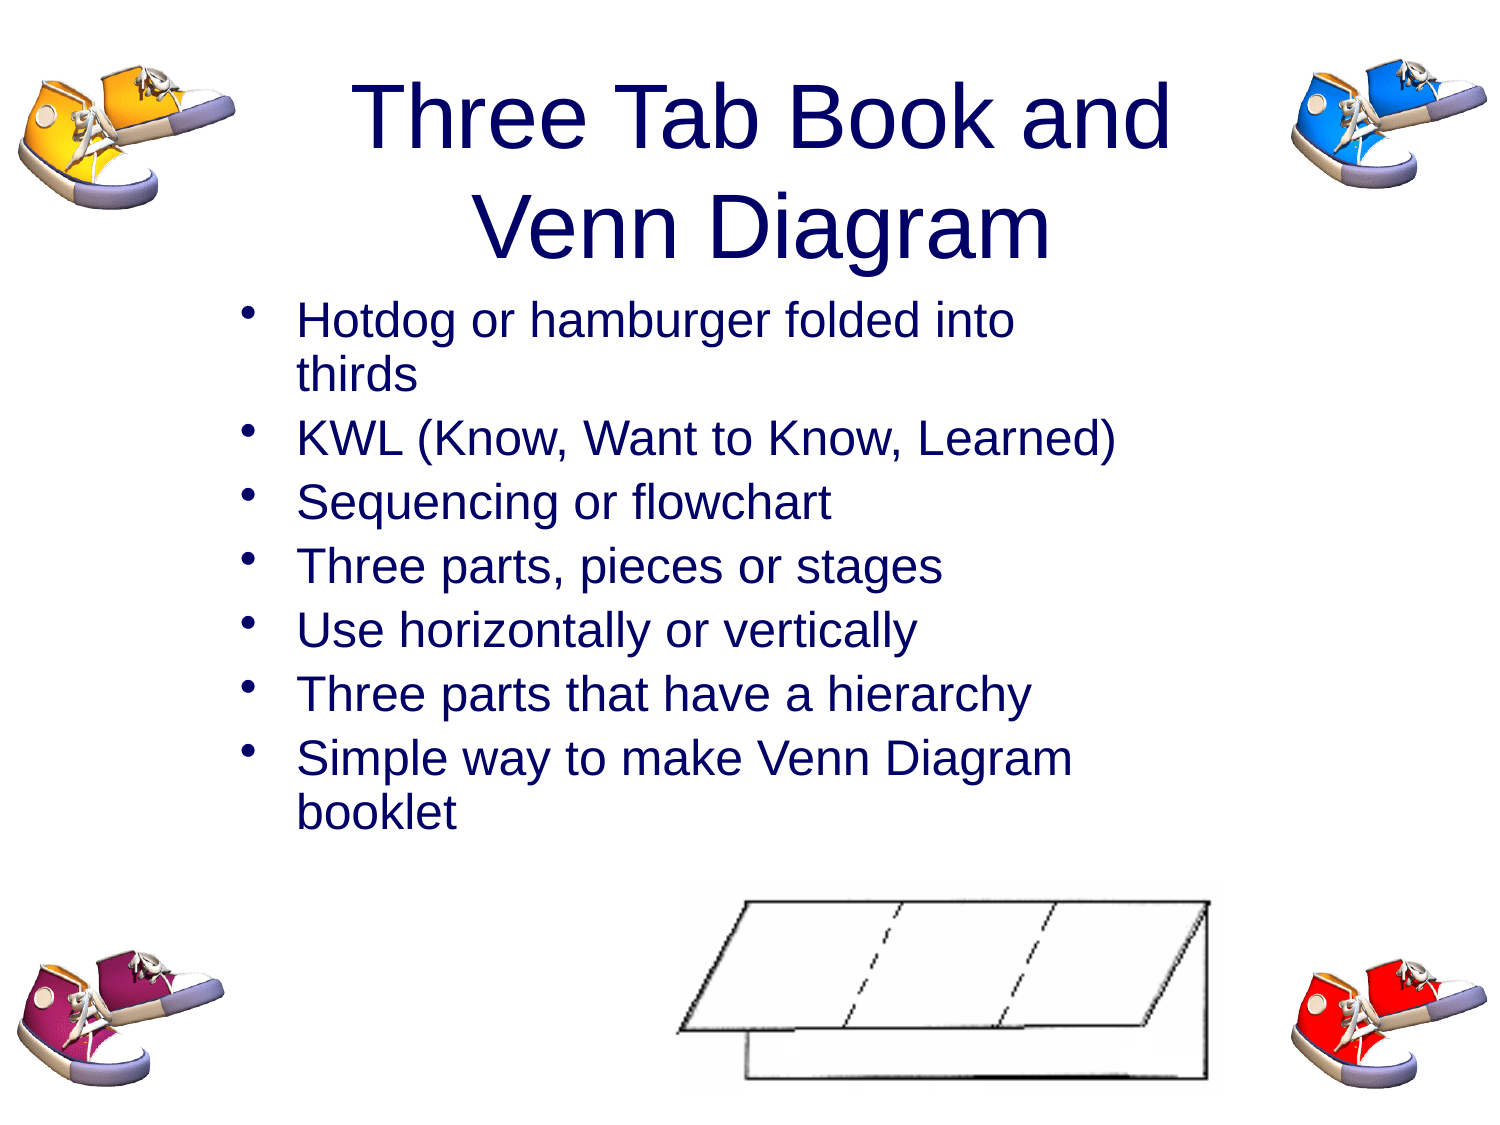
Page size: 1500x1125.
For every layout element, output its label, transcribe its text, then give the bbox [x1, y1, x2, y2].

picture [0, 887, 238, 1125]
picture [662, 881, 1224, 1096]
picture [1275, 0, 1500, 225]
text_box Three Tab Book and Venn Diagram [237, 50, 1288, 250]
text_box Hotdog or hamburger folded into thirds KWL (Know, Want to Know, Learned) Sequencing or flowchart Three parts, pieces or stages Use horizontally or vertically Three parts that have a hierarchy Simple way to make Venn Diagram booklet [224, 287, 1275, 1025]
picture [0, 0, 250, 250]
picture [1275, 899, 1500, 1125]
